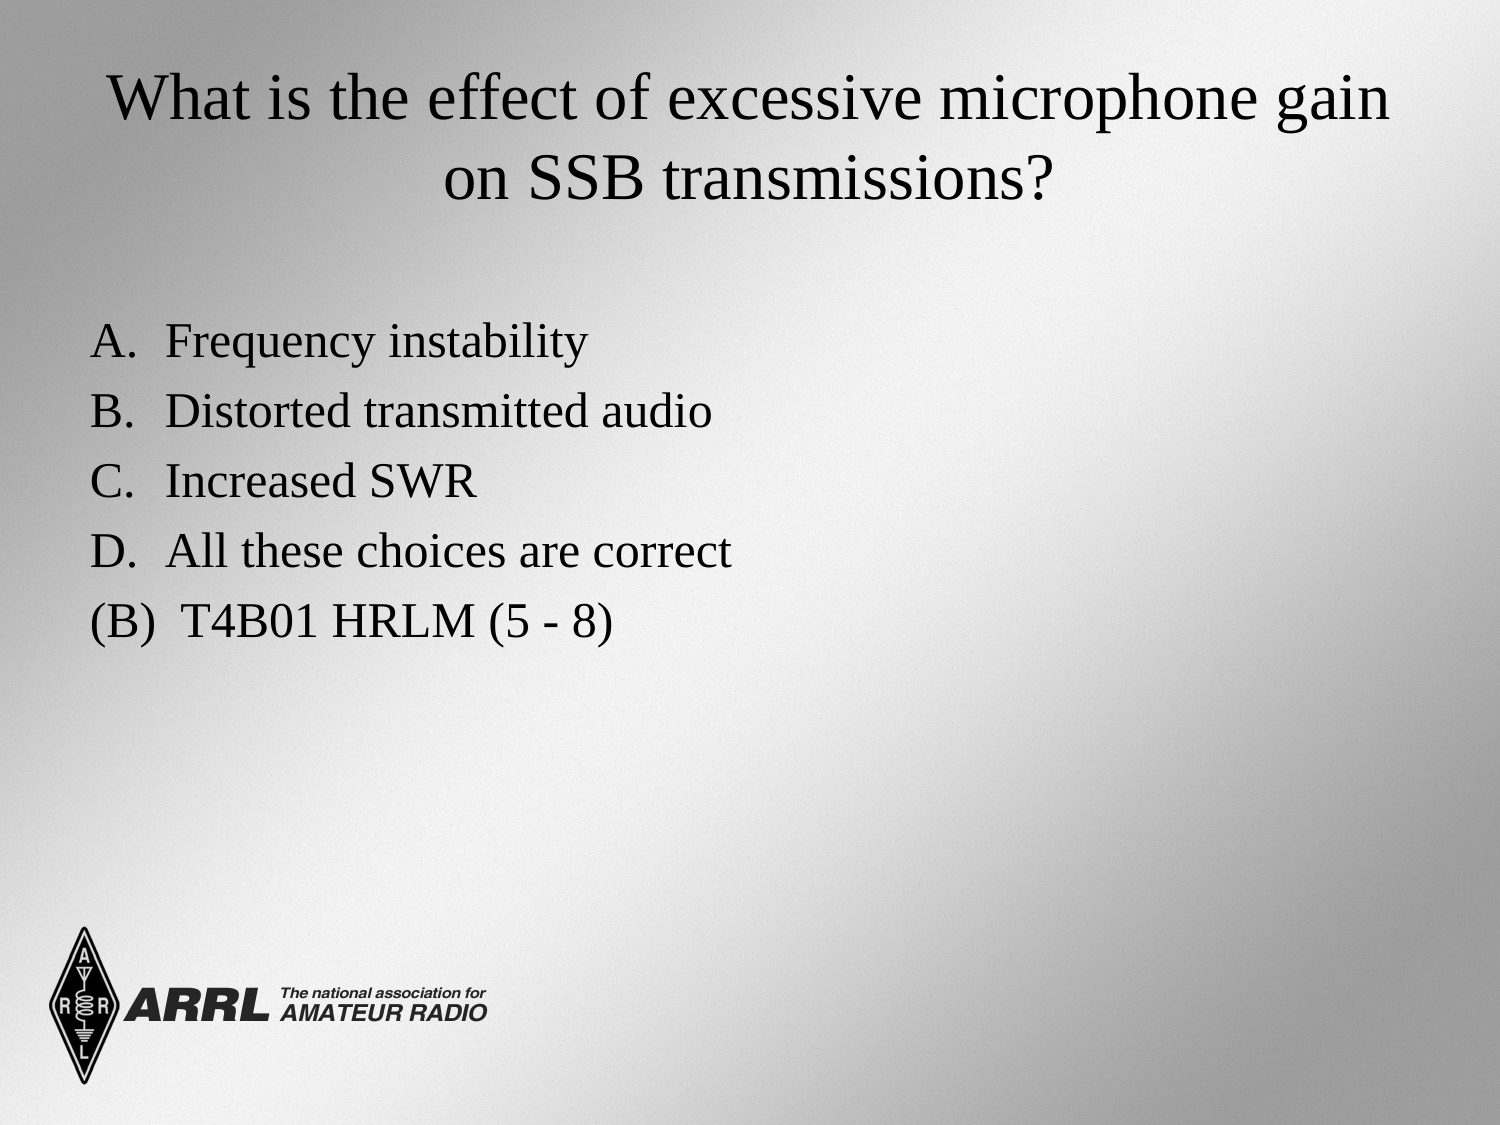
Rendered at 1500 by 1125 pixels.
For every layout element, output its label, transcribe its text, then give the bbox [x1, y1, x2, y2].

picture [0, 0, 1500, 1125]
list Frequency instability Distorted transmitted audio Increased SWR All these choices are correct (B) T4B01 HRLM (5 - 8) [75, 299, 1425, 1005]
title What is the effect of excessive microphone gain on SSB transmissions? [75, 45, 1425, 233]
